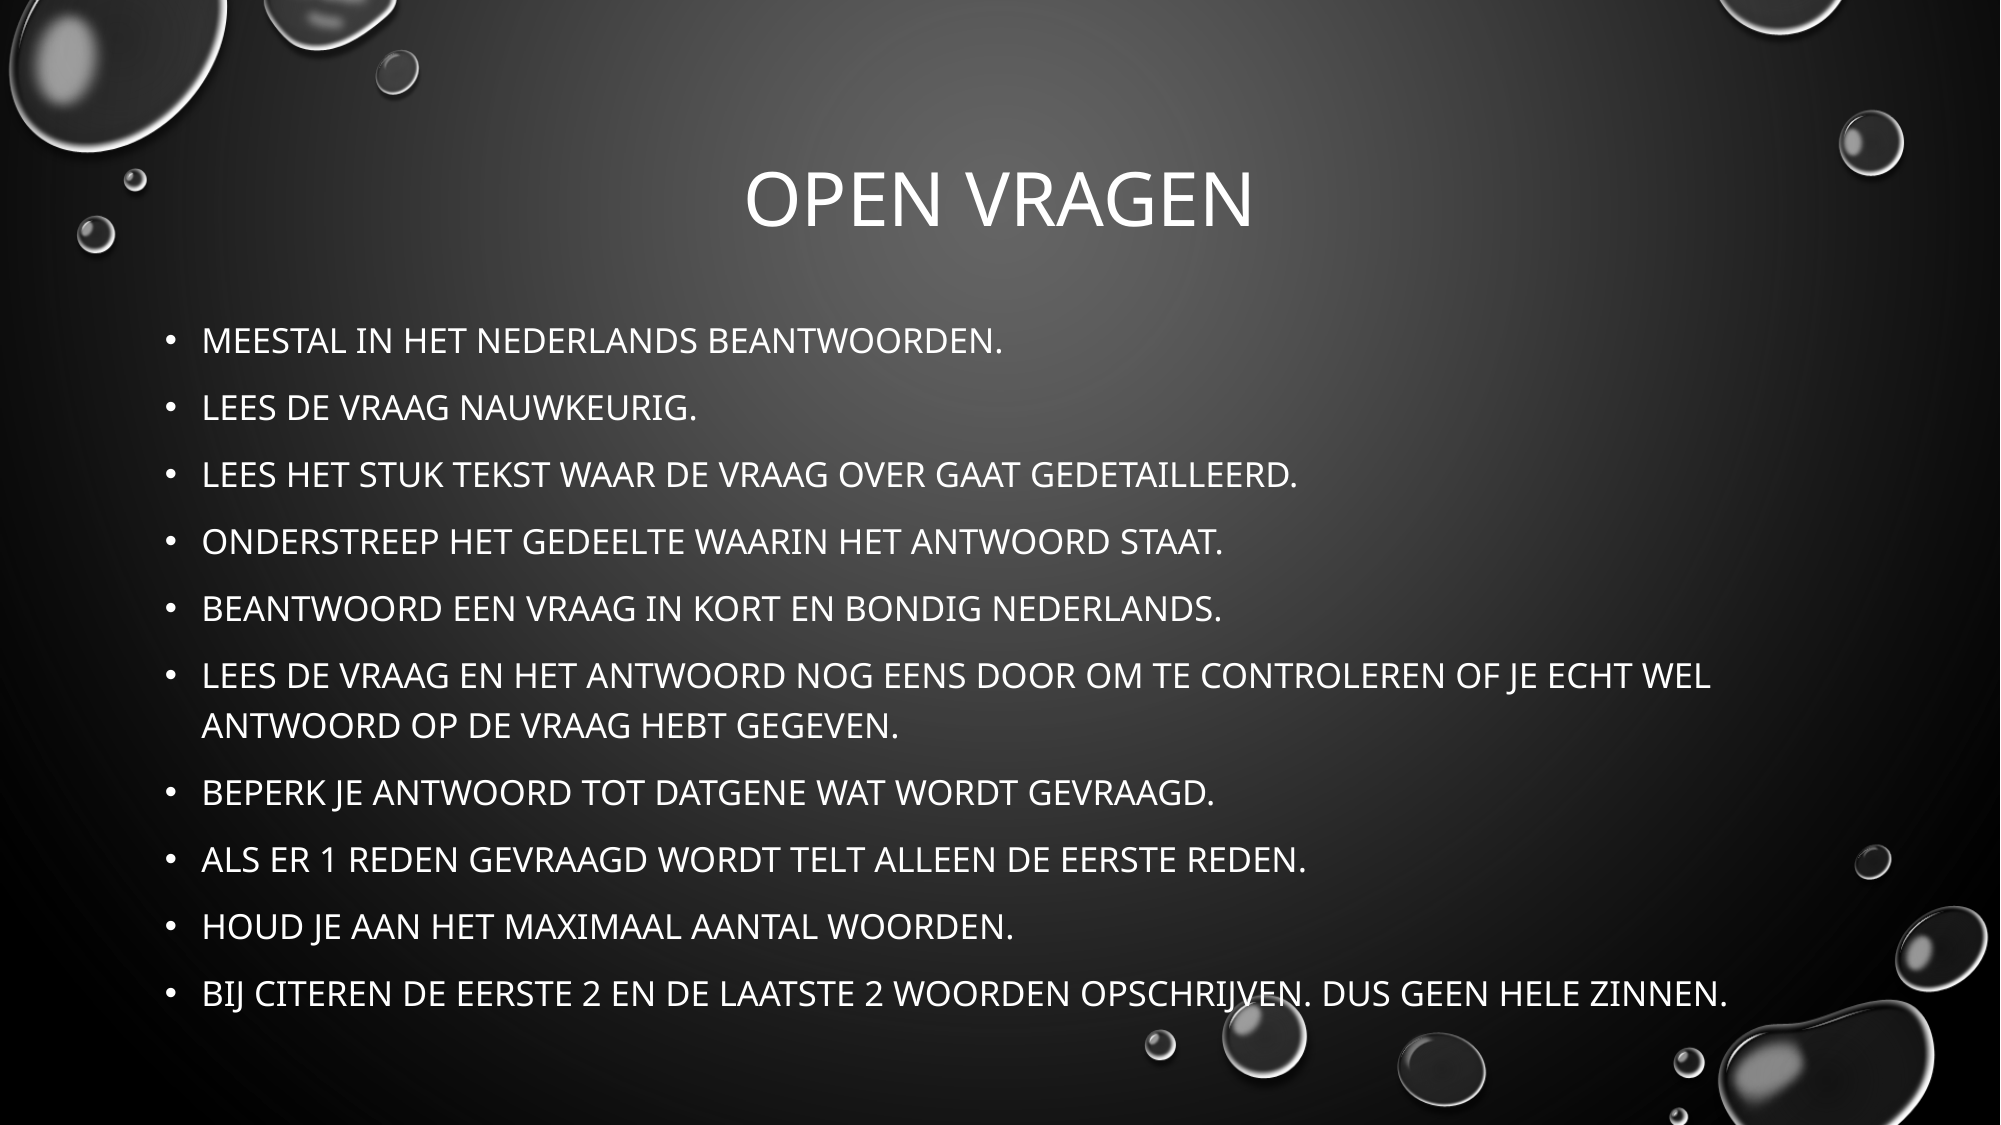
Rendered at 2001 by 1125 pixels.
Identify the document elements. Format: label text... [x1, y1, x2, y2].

picture [0, 0, 2000, 1125]
title Open vragen [149, 101, 1851, 303]
list meestal in het Nederlands beantwoorden. Lees de vraag nauwkeurig. Lees het stuk tekst waar de vraag over gaat gedetailleerd. Onderstreep het gedeelte waarin het antwoord staat. Beantwoord een vraag in kort en bondig Nederlands. Lees de vraag en het antwoord nog eens door om te controleren of je echt wel antwoord op de vraag hebt gegeven. Beperk je antwoord tot datgene wat wordt gevraagd. Als er 1 reden gevraagd wordt telt alleen de eerste reden. Houd je aan het maximaal aantal woorden. Bij citeren de eerste 2 en de laatste 2 woorden opschrijven. Dus geen hele zinnen. [149, 302, 1850, 1024]
